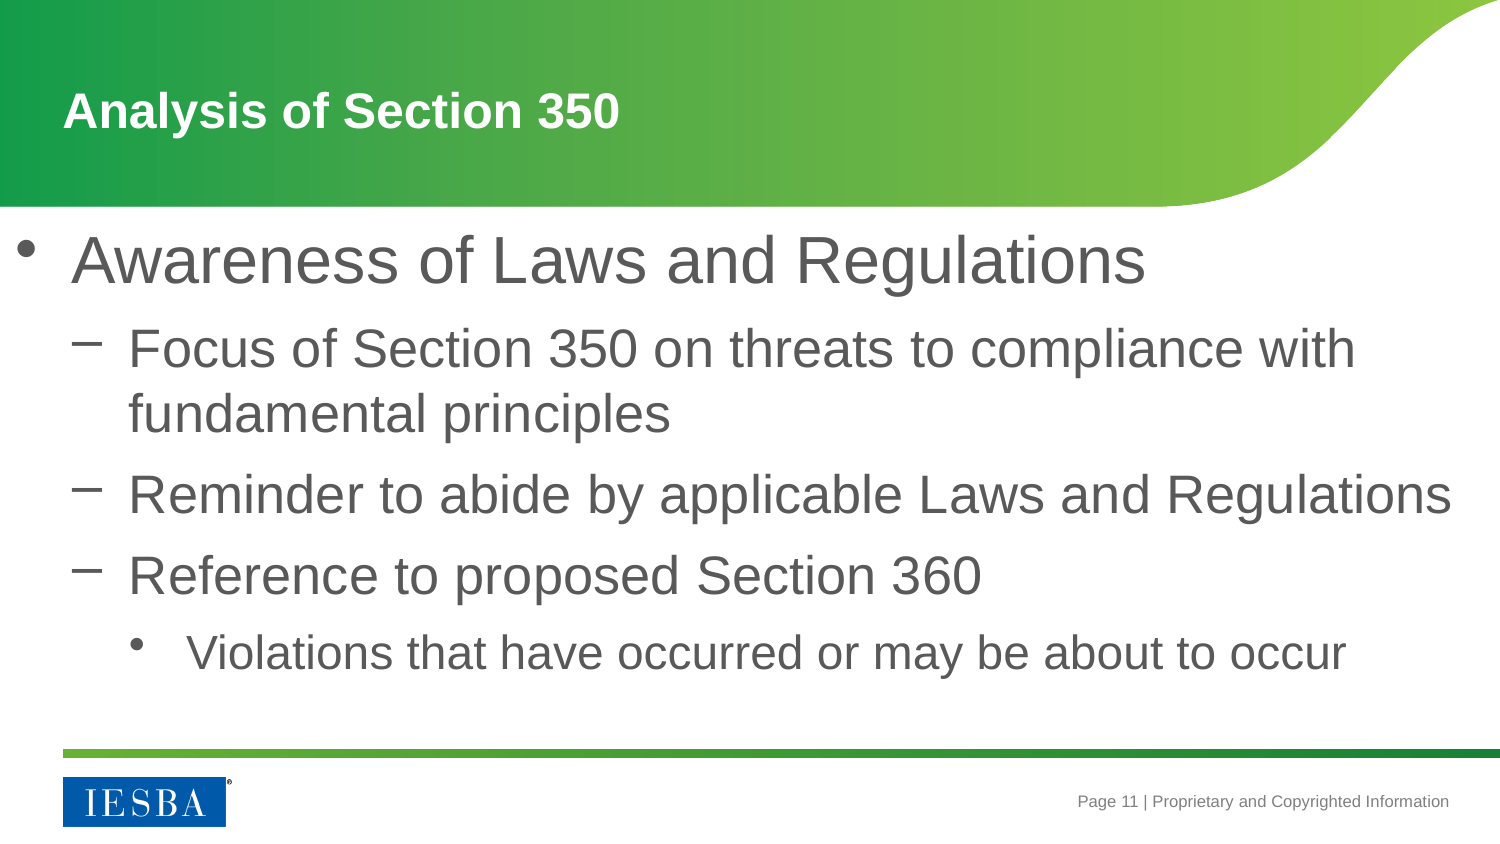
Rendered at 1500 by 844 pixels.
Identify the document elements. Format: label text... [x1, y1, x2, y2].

picture [63, 777, 232, 827]
list Awareness of Laws and Regulations Focus of Section 350 on threats to compliance with fundamental principles Reminder to abide by applicable Laws and Regulations Reference to proposed Section 360 Violations that have occurred or may be about to occur [0, 209, 1500, 747]
title Analysis of Section 350 [62, 75, 1300, 142]
picture [0, 0, 1500, 207]
